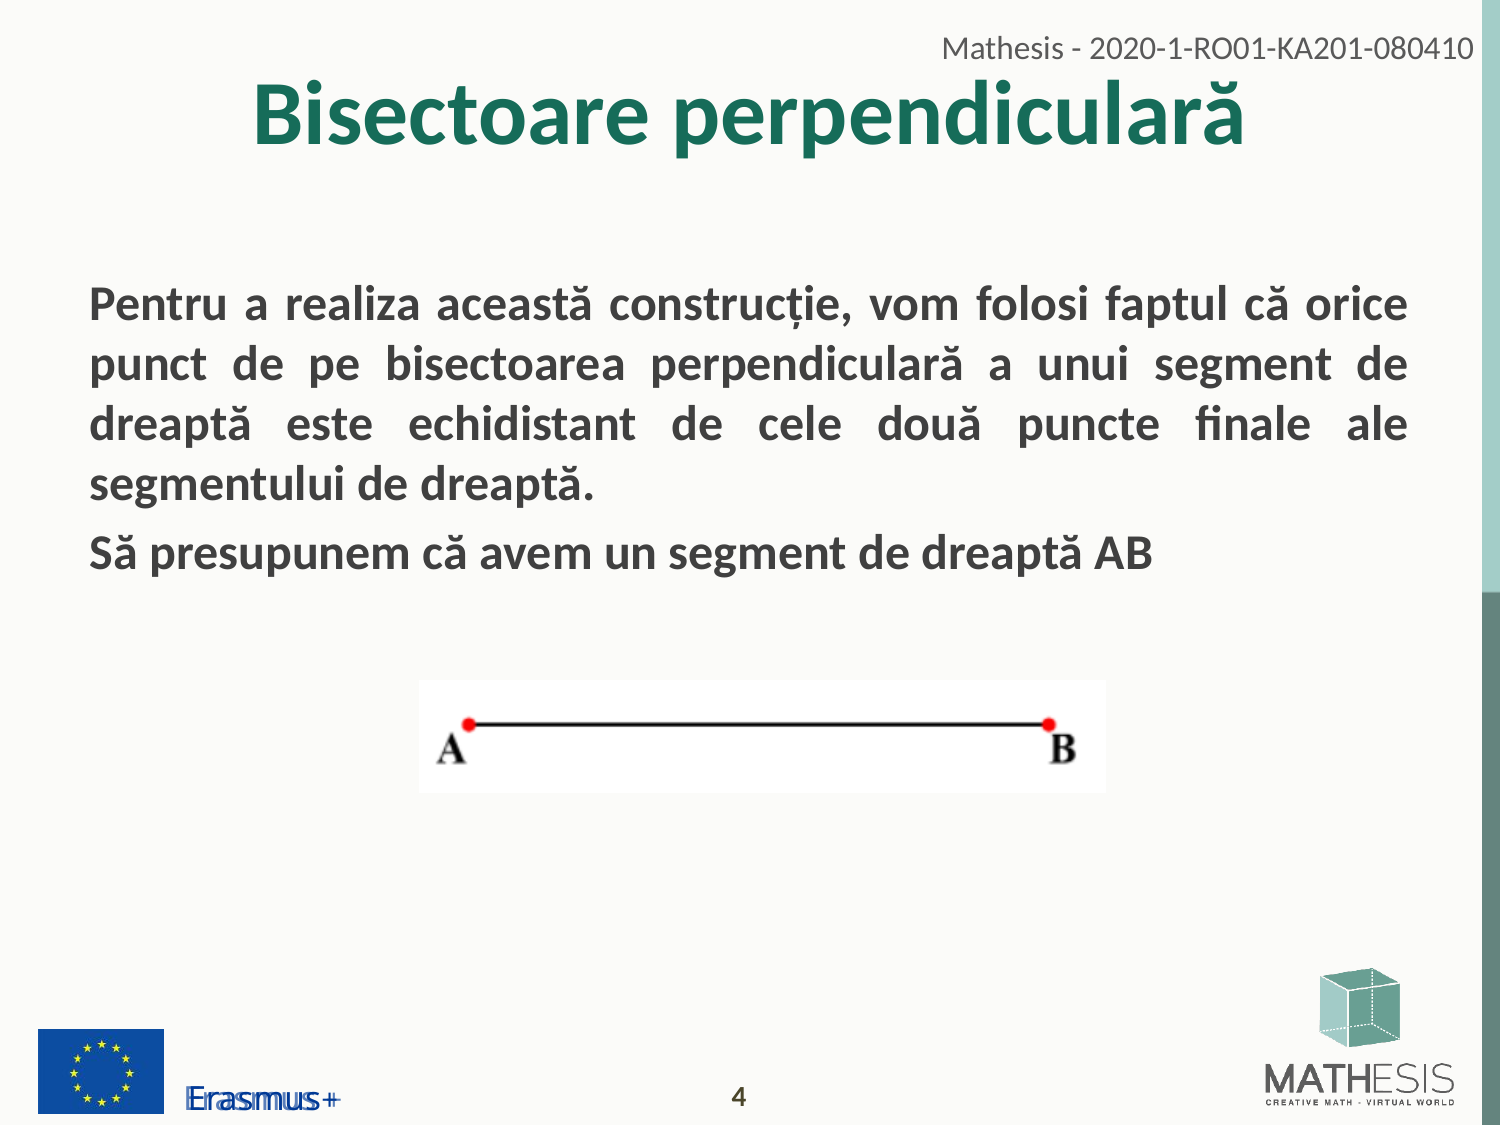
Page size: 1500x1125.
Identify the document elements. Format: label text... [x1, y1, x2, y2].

list Pentru a realiza această construcție, vom folosi faptul că orice punct de pe bisectoarea perpendiculară a unui segment de dreaptă este echidistant de cele două puncte finale ale segmentului de dreaptă. Să presupunem că avem un segment de dreaptă AB [75, 262, 1425, 1005]
title Bisectoare perpendiculară [75, 45, 1425, 233]
picture [38, 1029, 164, 1114]
picture [418, 680, 1106, 794]
